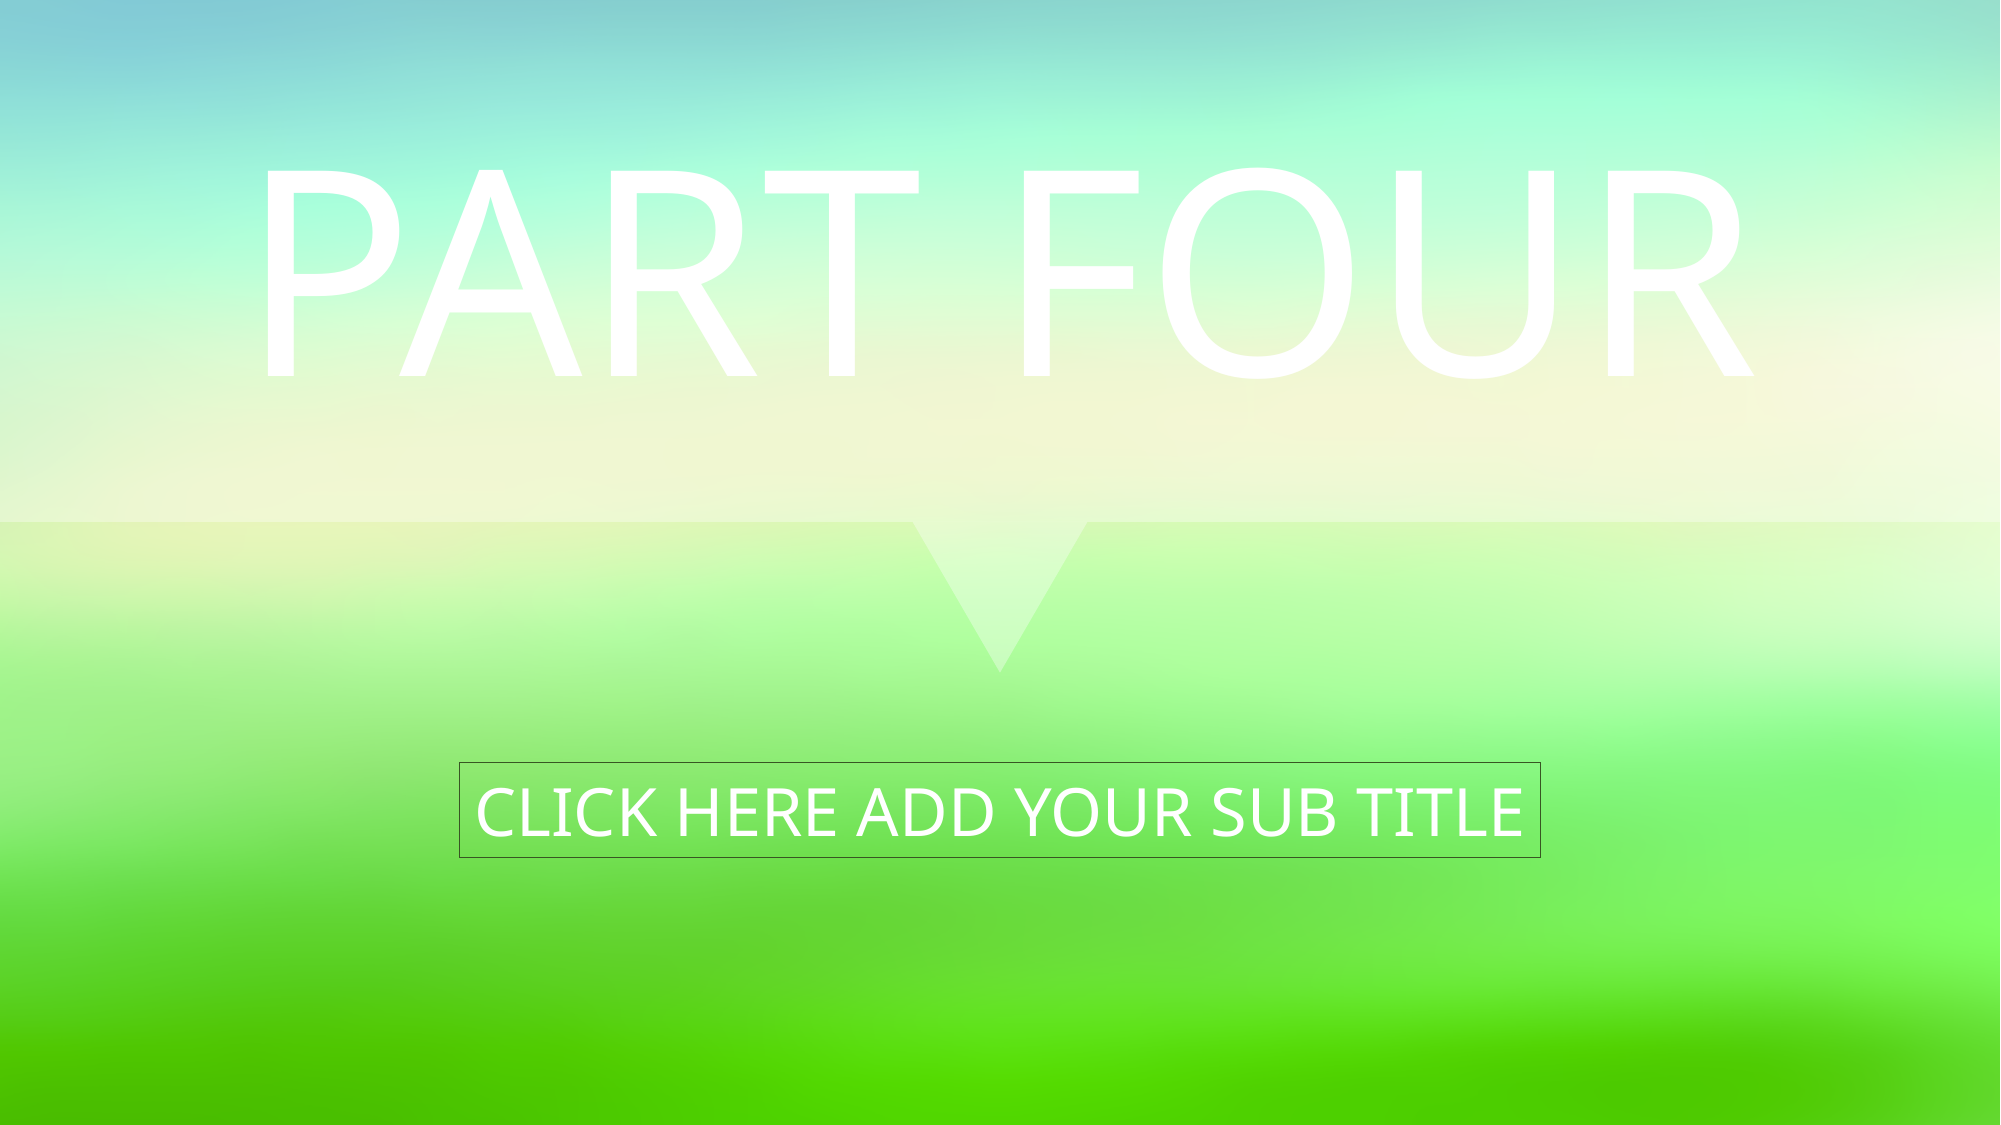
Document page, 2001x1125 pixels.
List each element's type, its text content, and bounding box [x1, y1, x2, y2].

text_box CLICK HERE ADD YOUR SUB TITLE [459, 762, 1541, 858]
text_box PART FOUR [0, 0, 2000, 523]
text_box [910, 520, 1090, 675]
picture [0, 523, 2000, 1125]
